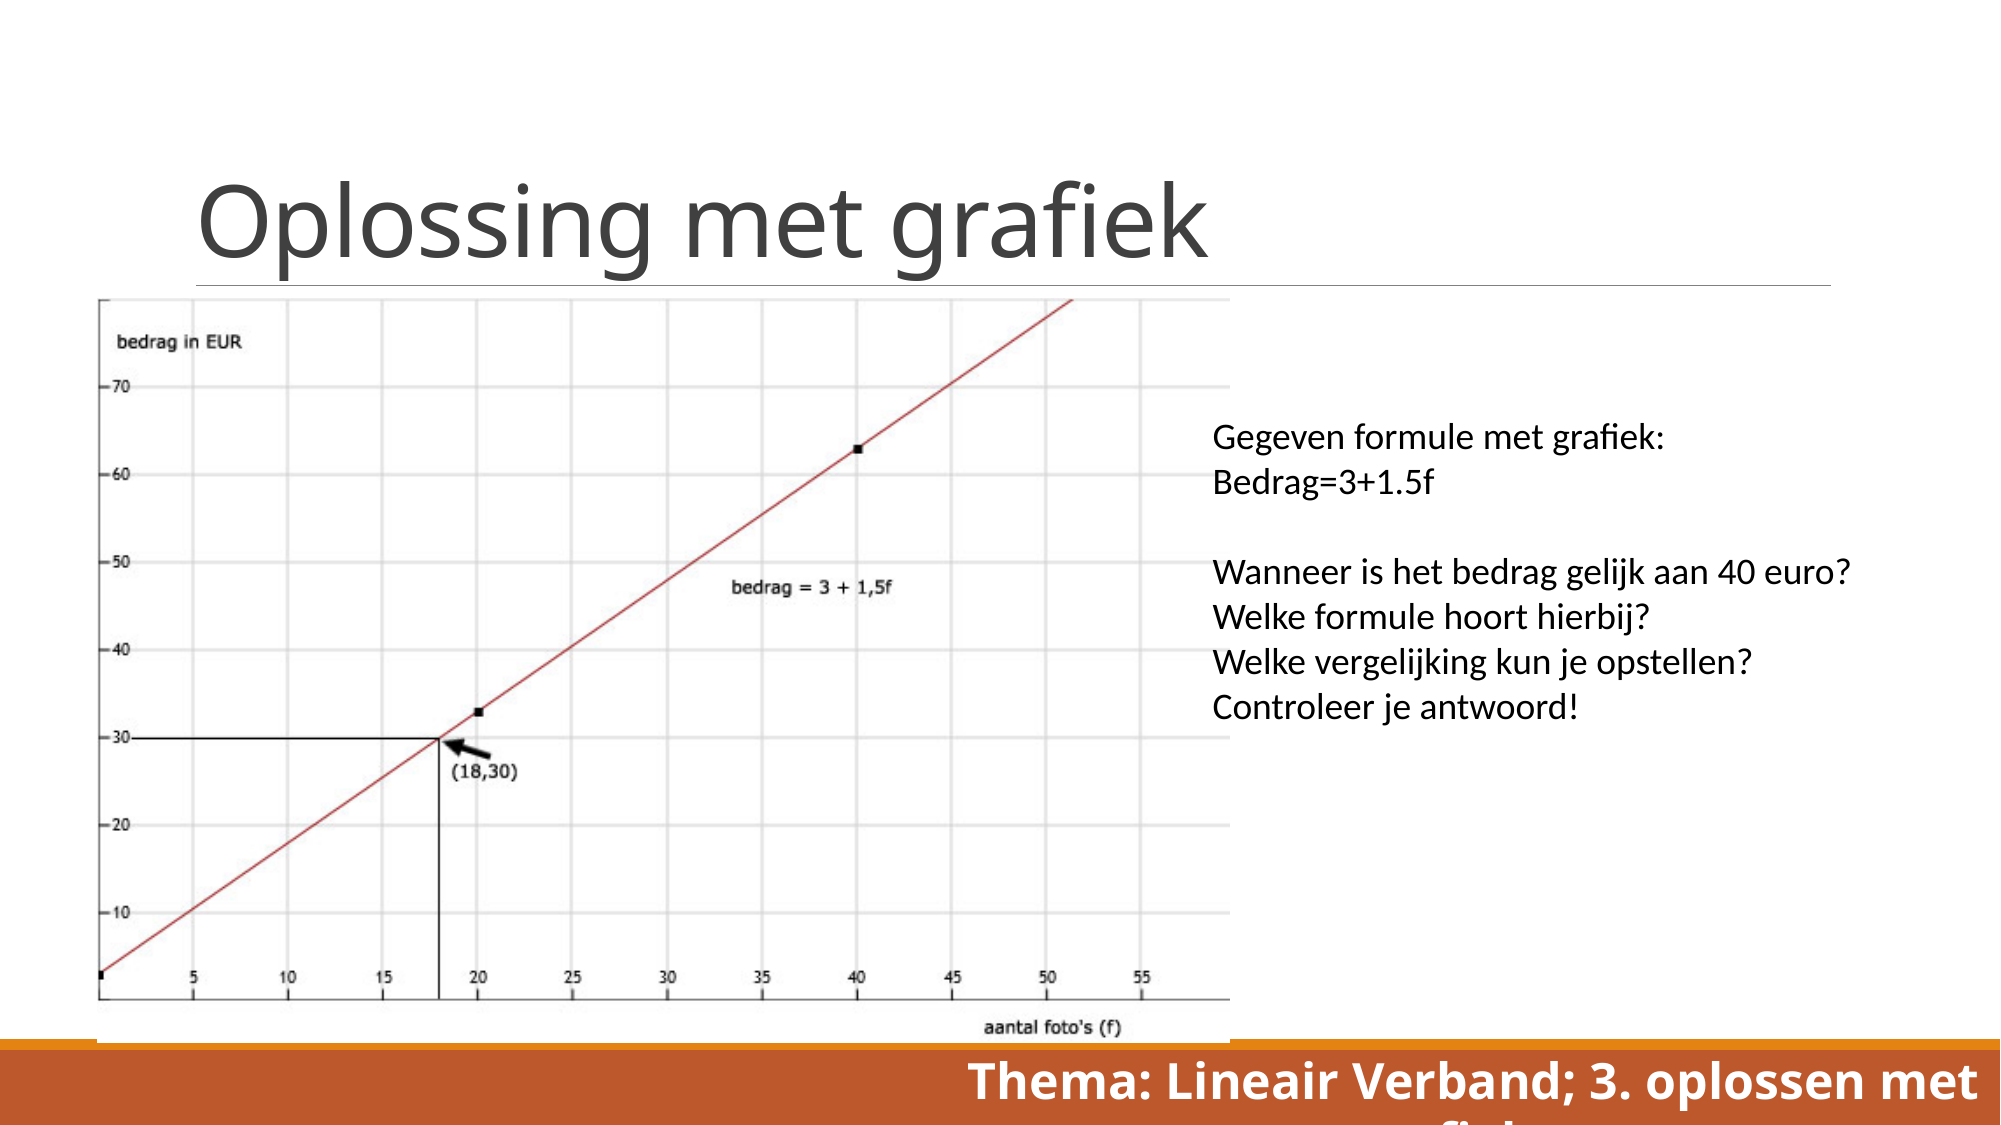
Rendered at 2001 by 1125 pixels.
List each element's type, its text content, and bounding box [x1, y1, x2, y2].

text_box Thema: Lineair Verband; 3. oplossen met grafieken [947, 1042, 2000, 1125]
text_box Gegeven formule met grafiek: Bedrag=3+1.5f Wanneer is het bedrag gelijk aan 40 euro? Welke formule hoort hierbij? Welke vergelijking kun je opstellen? Controleer je antwoord! [1238, 404, 1903, 734]
picture [96, 298, 1230, 1043]
title Oplossing met grafiek [180, 47, 1830, 285]
